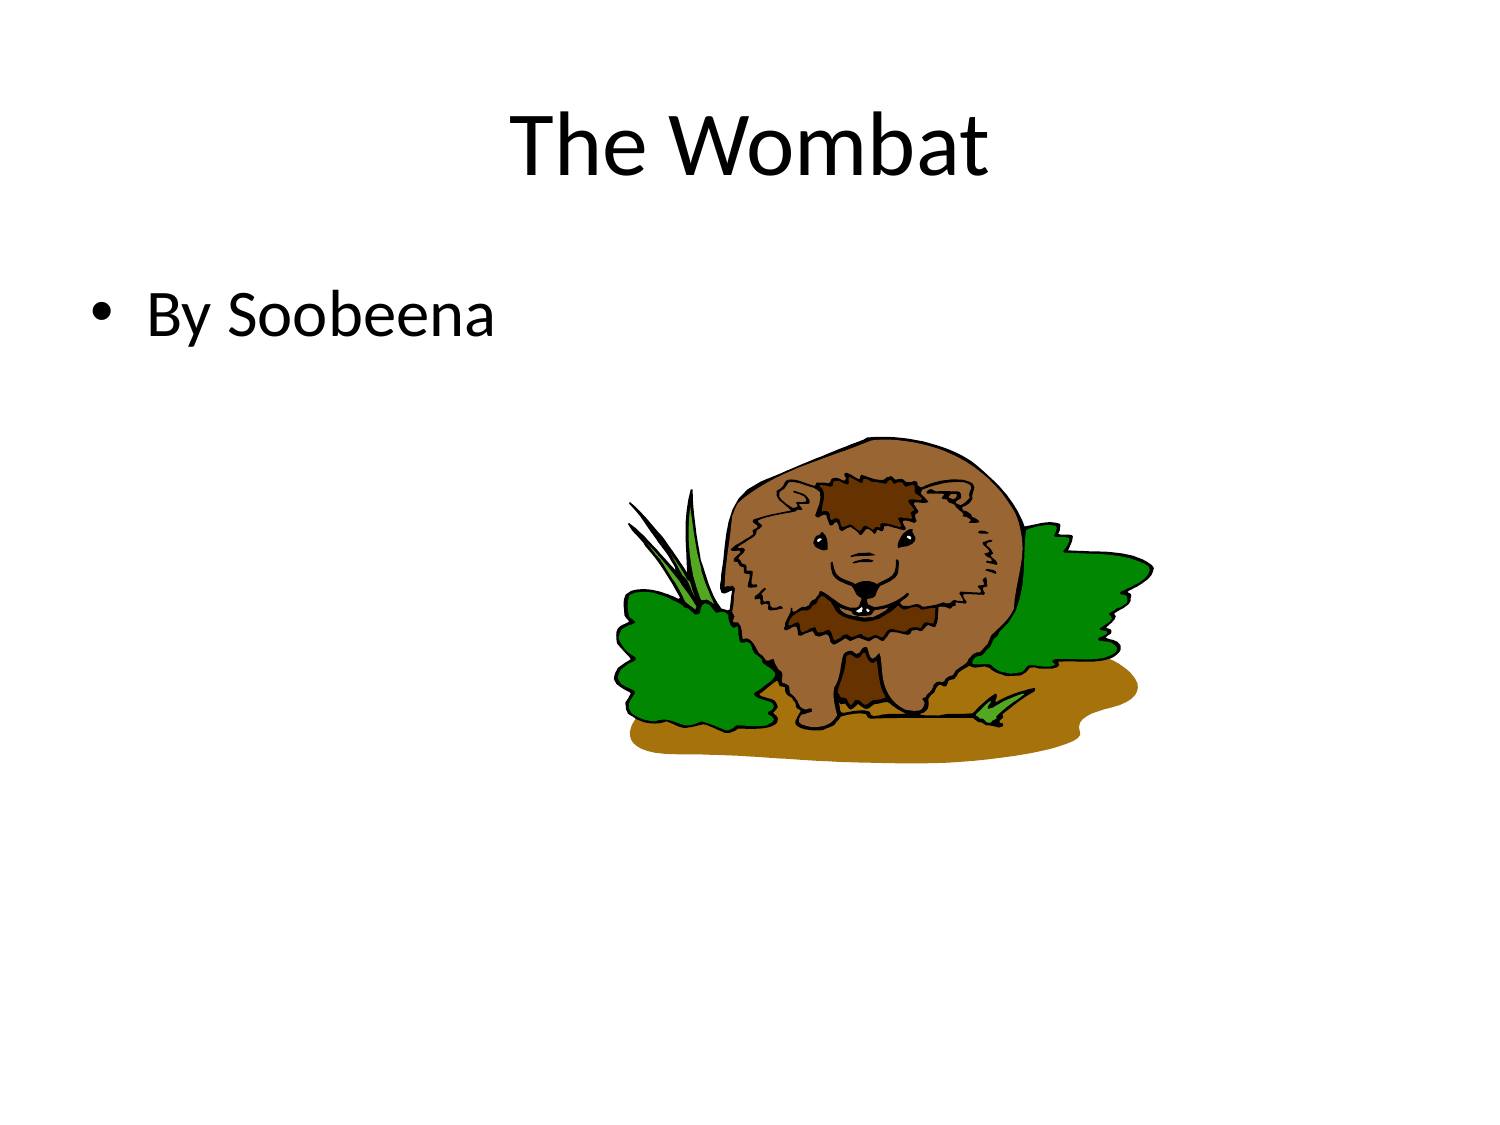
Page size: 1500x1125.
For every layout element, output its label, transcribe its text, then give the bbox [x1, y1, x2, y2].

picture [608, 433, 1164, 764]
list By Soobeena [75, 262, 1425, 1005]
title The Wombat [75, 45, 1425, 233]
